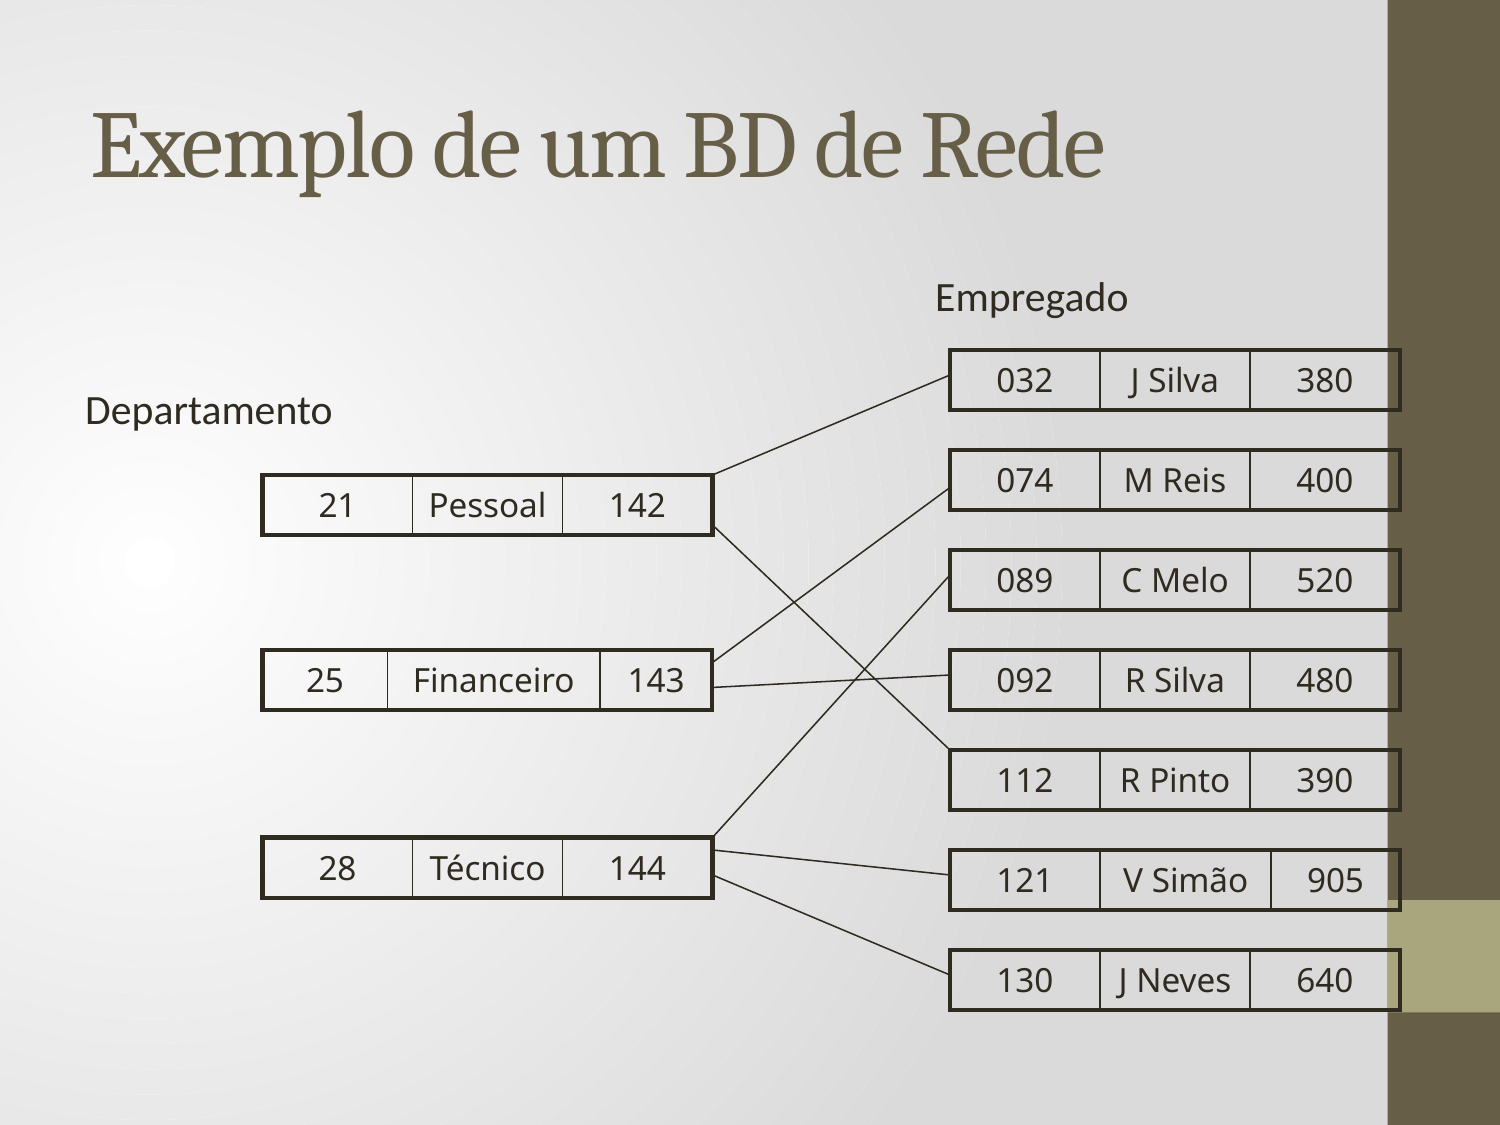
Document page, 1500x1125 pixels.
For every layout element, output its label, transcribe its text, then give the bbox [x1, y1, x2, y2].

table_header 400 [1251, 452, 1398, 508]
table_header 905 [1272, 852, 1398, 908]
table_header 25 [265, 652, 387, 708]
table_header C Melo [1101, 552, 1249, 608]
table_header 074 [952, 452, 1099, 508]
table_header 520 [1251, 552, 1398, 608]
table_header 21 [265, 477, 412, 533]
table_header 130 [952, 952, 1099, 1008]
table_header 032 [952, 352, 1099, 408]
table_header M Reis [1101, 452, 1249, 508]
table_header 142 [563, 477, 710, 533]
table_header Financeiro [388, 652, 599, 708]
table_header 380 [1251, 352, 1398, 408]
table_header 144 [563, 840, 710, 896]
title Exemplo de um BD de Rede [75, 45, 1325, 233]
table_header R Pinto [1101, 752, 1249, 808]
table_header 092 [952, 652, 1099, 708]
table_header 089 [952, 552, 1099, 608]
text_box Departamento [70, 375, 348, 440]
table_header 28 [265, 840, 412, 896]
table_header 121 [952, 852, 1099, 908]
table_header J Silva [1101, 352, 1249, 408]
text_box Empregado [920, 262, 1144, 328]
table_header V Simão [1101, 852, 1270, 908]
table_header Pessoal [413, 477, 562, 533]
table_header 143 [601, 652, 710, 708]
table_header Técnico [413, 840, 562, 896]
table_header 480 [1251, 652, 1398, 708]
table_header J Neves [1101, 952, 1249, 1008]
table_header R Silva [1101, 652, 1249, 708]
table_header 640 [1251, 952, 1398, 1008]
table_header 390 [1251, 752, 1398, 808]
table_header 112 [952, 752, 1099, 808]
